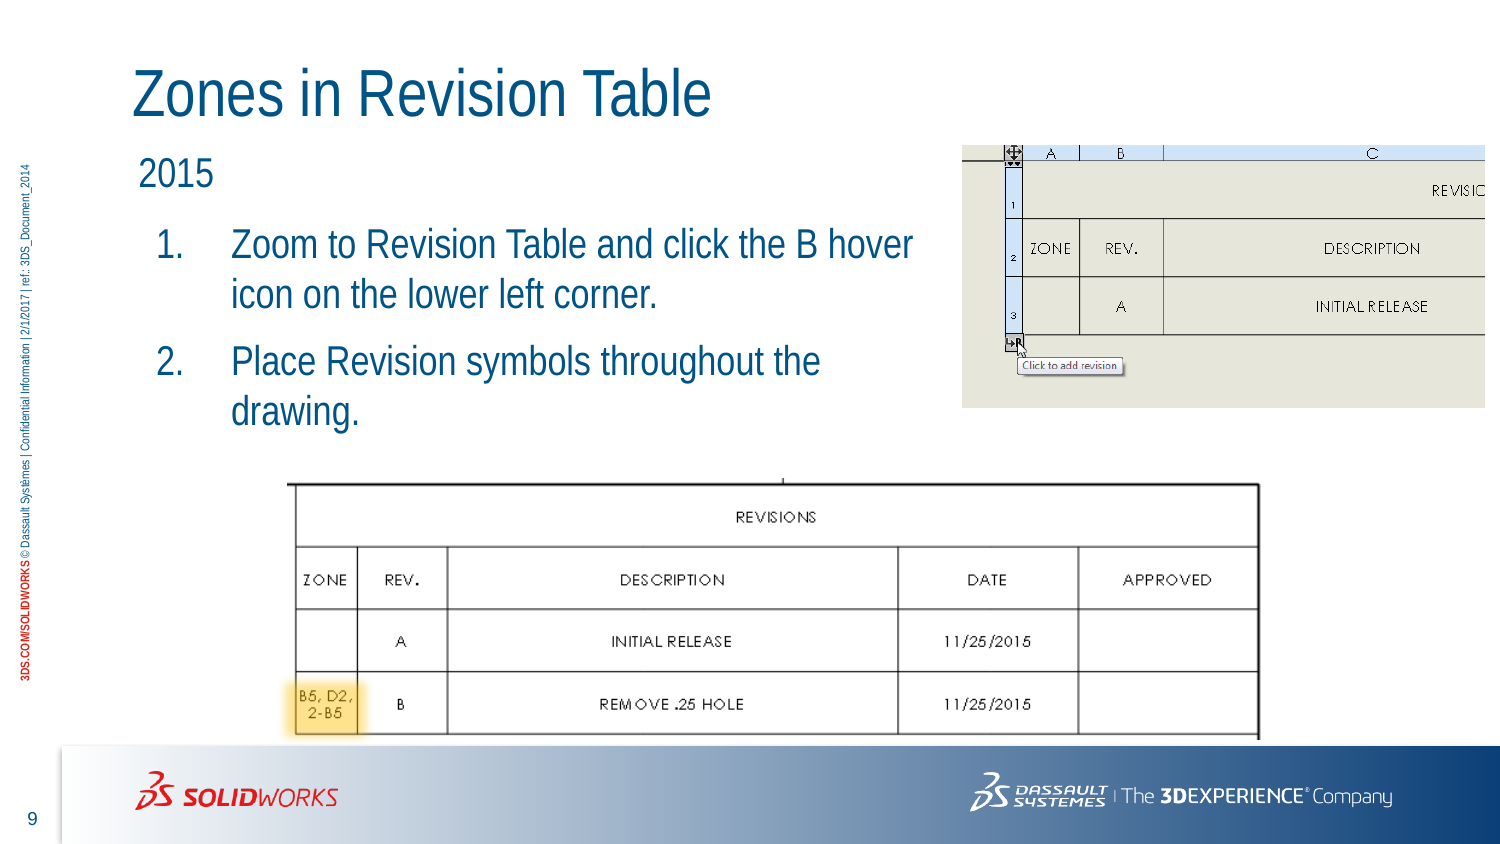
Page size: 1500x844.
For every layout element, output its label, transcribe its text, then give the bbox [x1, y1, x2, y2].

list 2015 [123, 138, 1412, 204]
list Zoom to Revision Table and click the B hover icon on the lower left corner. Place Revision symbols throughout the drawing. [141, 209, 963, 729]
picture [287, 477, 1263, 740]
picture [962, 771, 1400, 812]
picture [135, 771, 338, 810]
title Zones in Revision Table [118, 59, 1418, 121]
picture [962, 144, 1485, 409]
